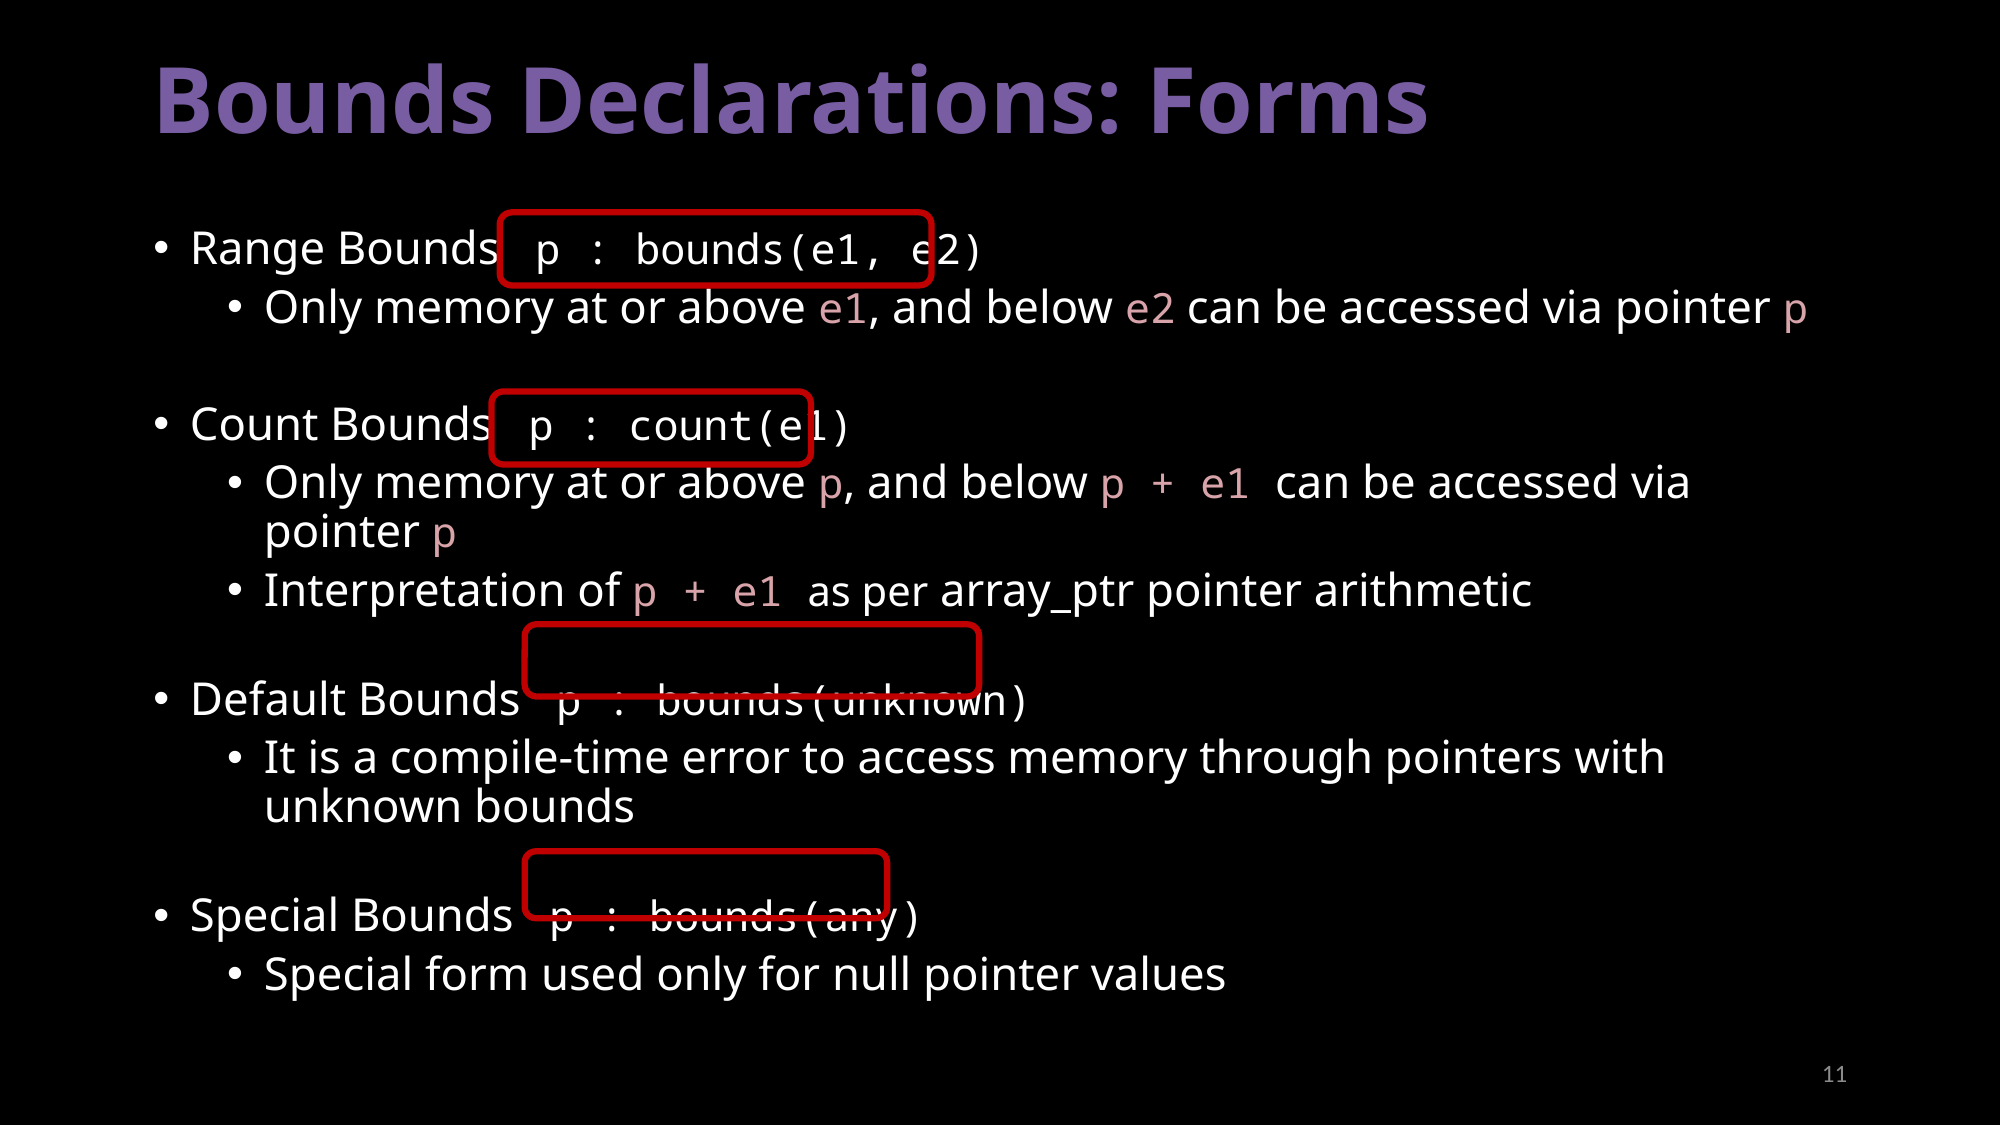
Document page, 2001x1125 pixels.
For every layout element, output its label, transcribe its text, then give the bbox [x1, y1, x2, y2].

list Range Bounds p : bounds(e1, e2) Only memory at or above e1, and below e2 can be accessed via pointer p Count Bounds p : count(e1) Only memory at or above p, and below p + e1 can be accessed via pointer p Interpretation of p + e1 as per array_ptr pointer arithmetic Default Bounds p : bounds(unknown) It is a compile-time error to access memory through pointers with unknown bounds Special Bounds p : bounds(any) Special form used only for null pointer values [138, 217, 1855, 1014]
title Bounds Declarations: Forms [137, 0, 1863, 213]
text_box [523, 850, 889, 920]
text_box [523, 623, 981, 698]
slide_number 11 [1412, 1042, 1863, 1103]
text_box [490, 390, 813, 466]
text_box [498, 213, 933, 287]
